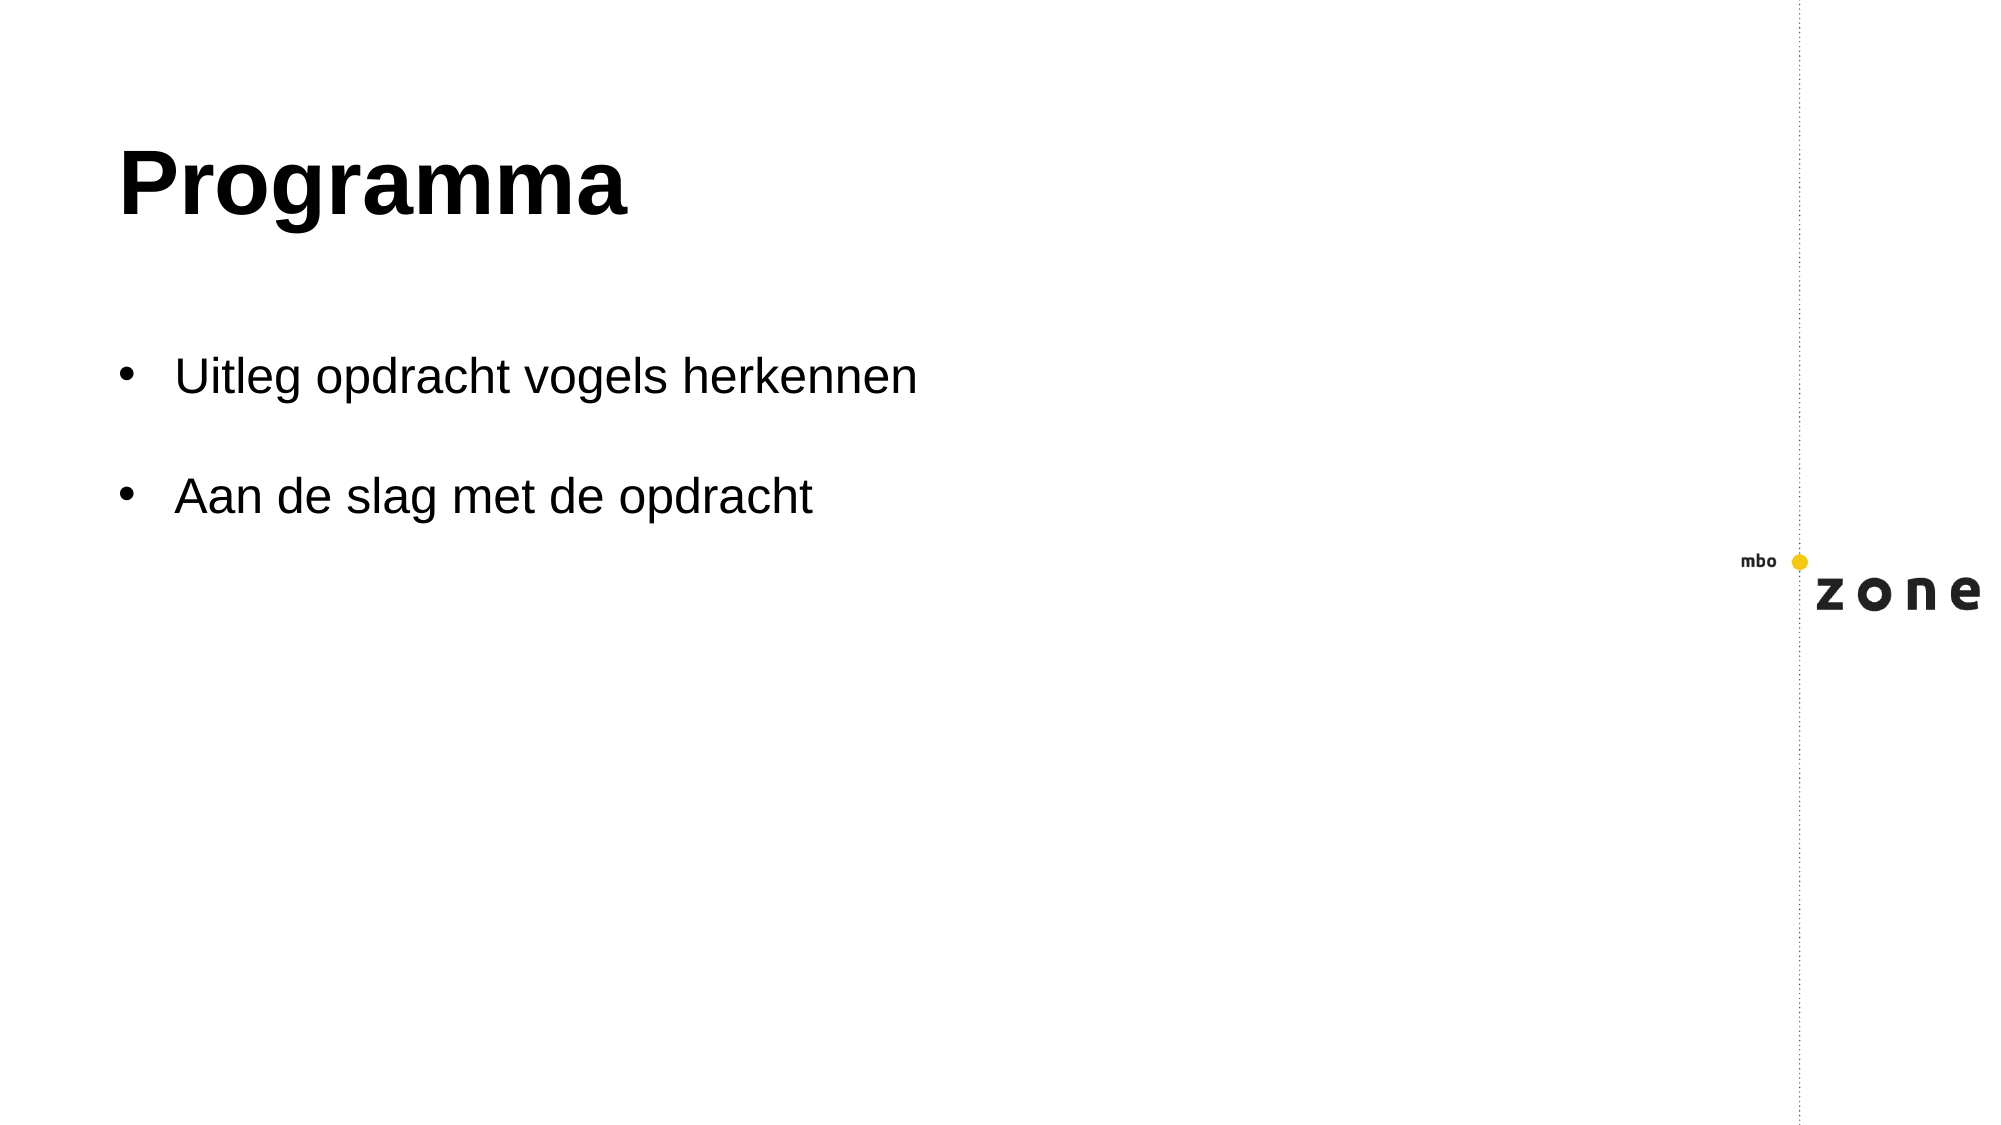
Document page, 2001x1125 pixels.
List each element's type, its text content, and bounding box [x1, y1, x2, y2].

picture [1596, 0, 2001, 1125]
title Programma [118, 135, 1477, 254]
subtitle Uitleg opdracht vogels herkennen Aan de slag met de opdracht [118, 343, 1477, 850]
